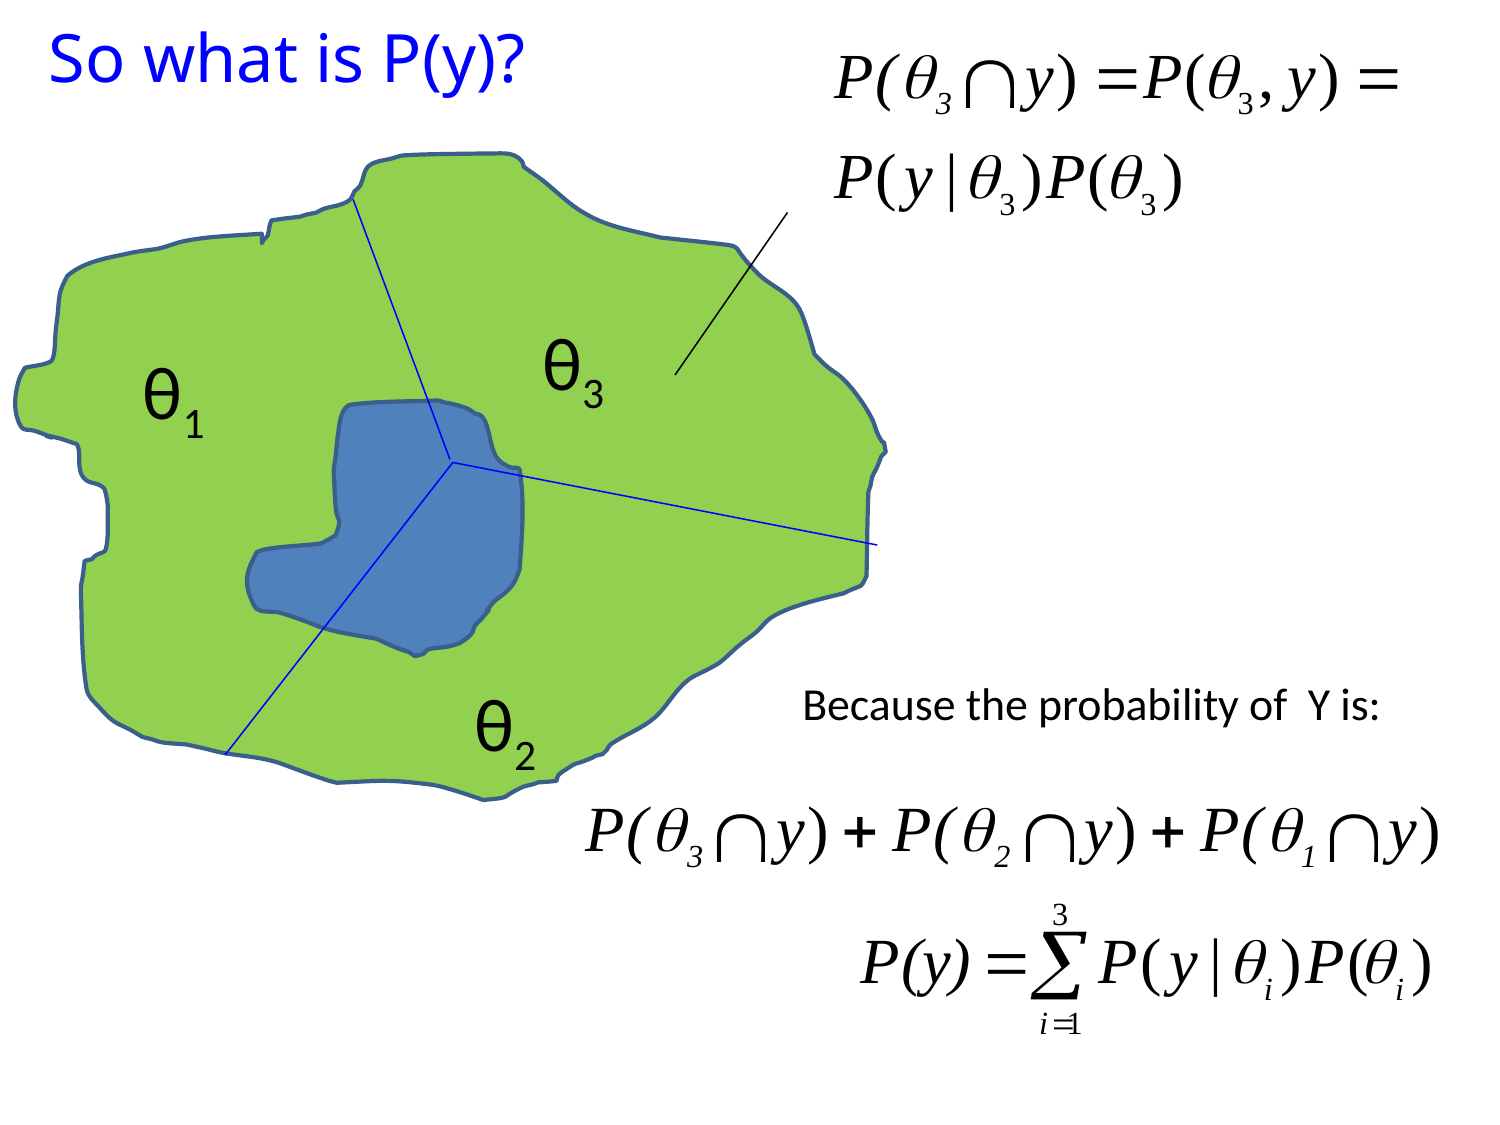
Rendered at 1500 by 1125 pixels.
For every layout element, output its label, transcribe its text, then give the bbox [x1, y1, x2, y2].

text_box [849, 892, 1445, 1049]
text_box Because the probability of Y is: [891, 666, 1400, 737]
title So what is P(y)? [0, 0, 963, 150]
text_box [574, 787, 1451, 885]
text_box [12, 149, 888, 801]
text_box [674, 212, 788, 376]
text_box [823, 36, 1401, 226]
